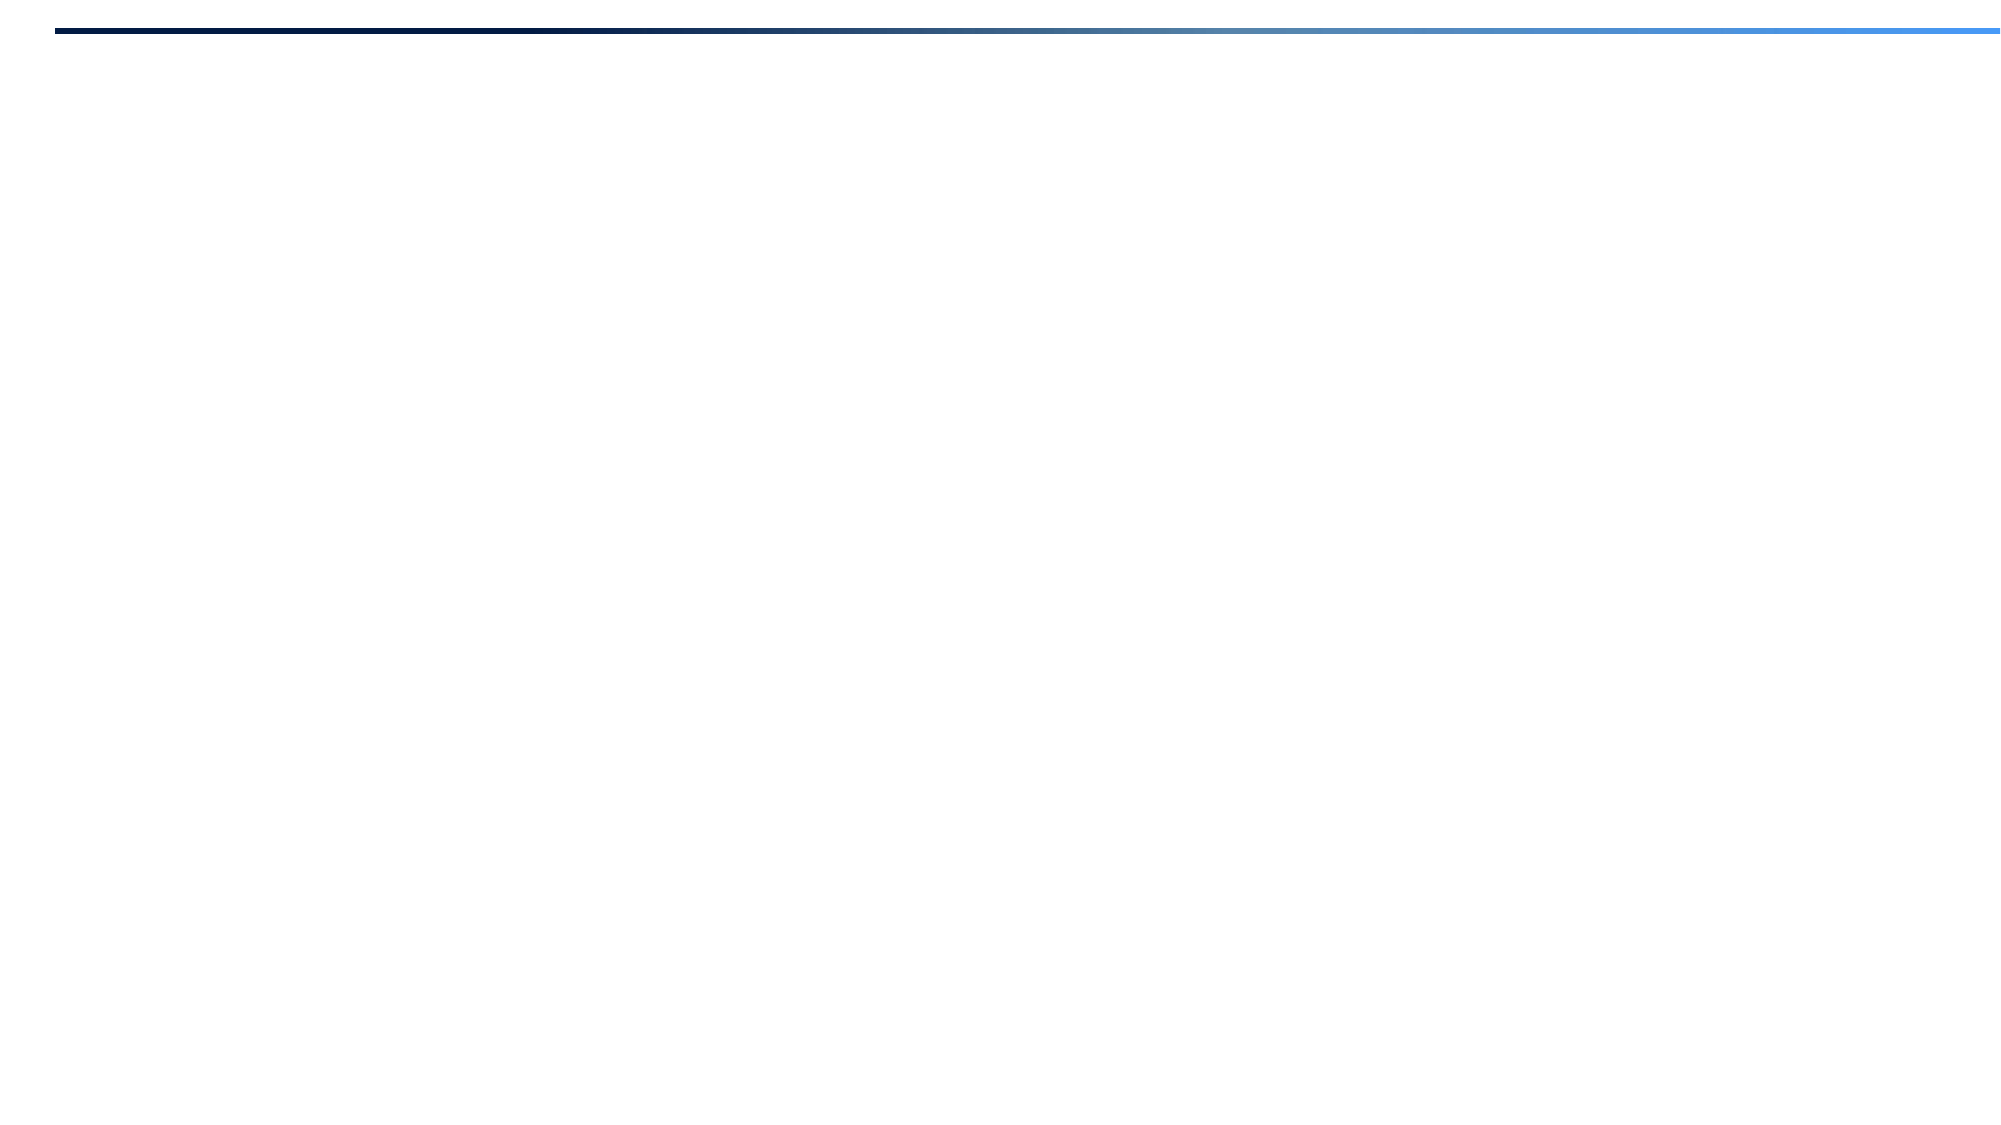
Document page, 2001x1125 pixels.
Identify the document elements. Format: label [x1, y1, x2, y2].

picture [55, 28, 2001, 34]
